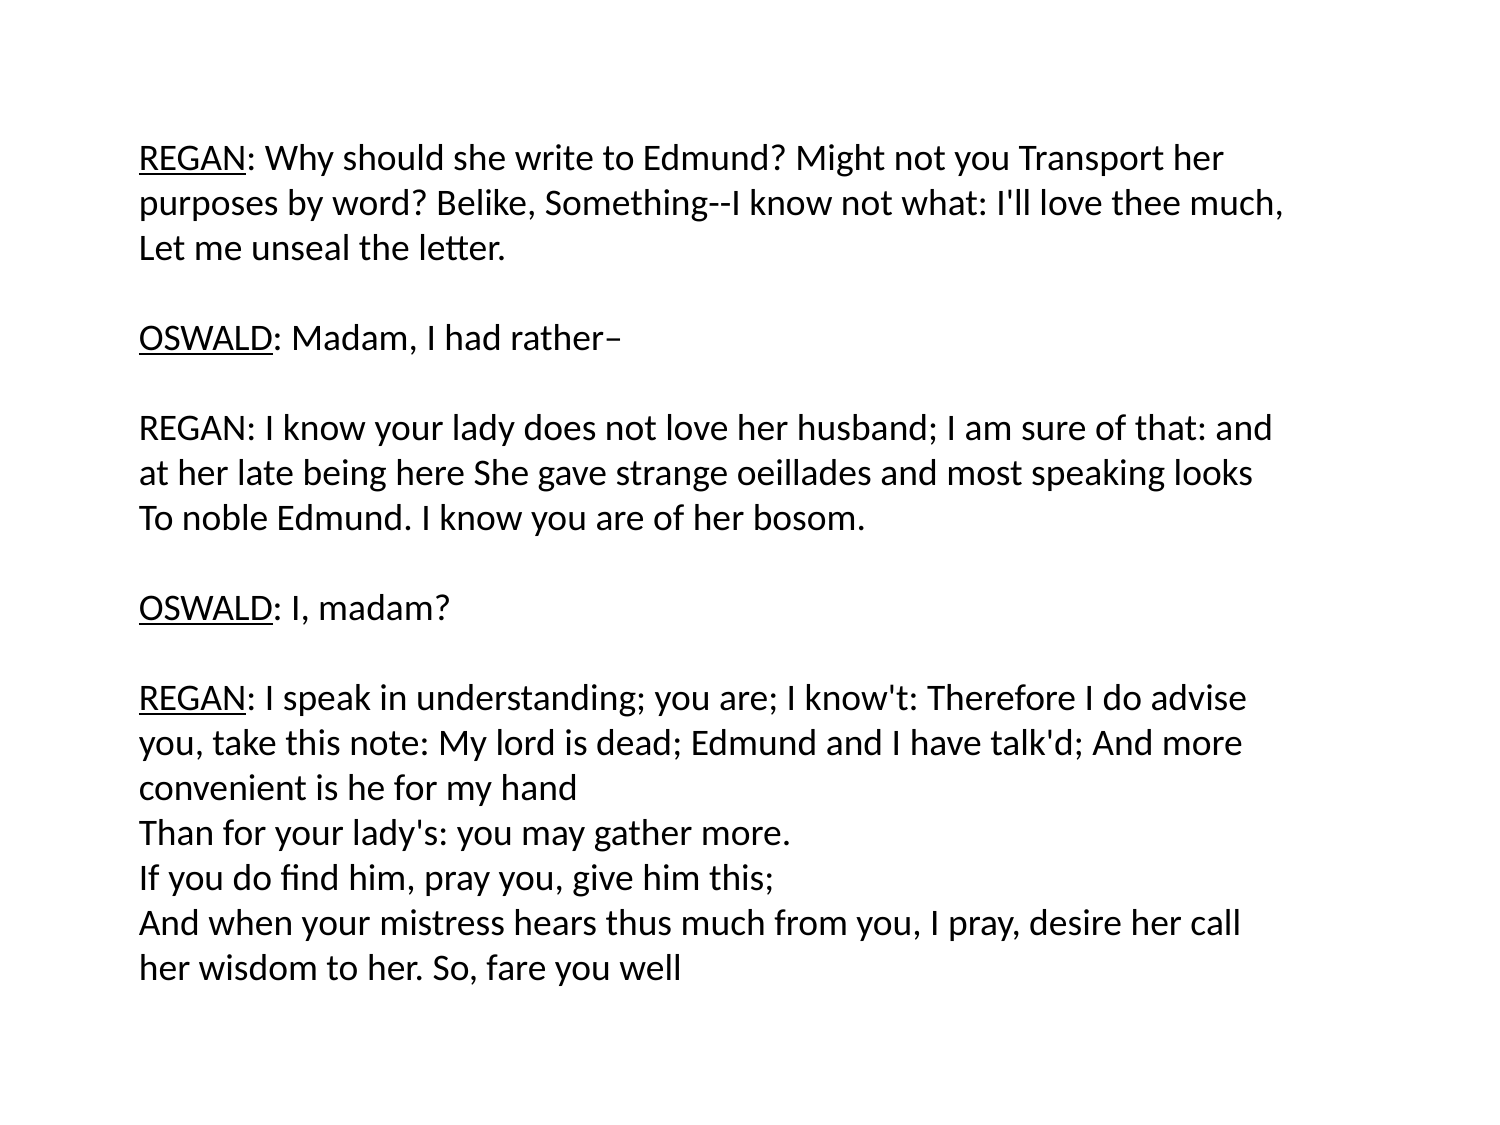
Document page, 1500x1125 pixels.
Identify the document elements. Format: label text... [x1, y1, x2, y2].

text_box REGAN: Why should she write to Edmund? Might not you Transport her purposes by word? Belike, Something--I know not what: I'll love thee much, Let me unseal the letter. OSWALD: Madam, I had rather– REGAN: I know your lady does not love her husband; I am sure of that: and at her late being here She gave strange oeillades and most speaking looks To noble Edmund. I know you are of her bosom. OSWALD: I, madam? REGAN: I speak in understanding; you are; I know't: Therefore I do advise you, take this note: My lord is dead; Edmund and I have talk'd; And more convenient is he for my hand Than for your lady's: you may gather more. If you do find him, pray you, give him this; And when your mistress hears thus much from you, I pray, desire her call her wisdom to her. So, fare you well [123, 125, 1306, 996]
